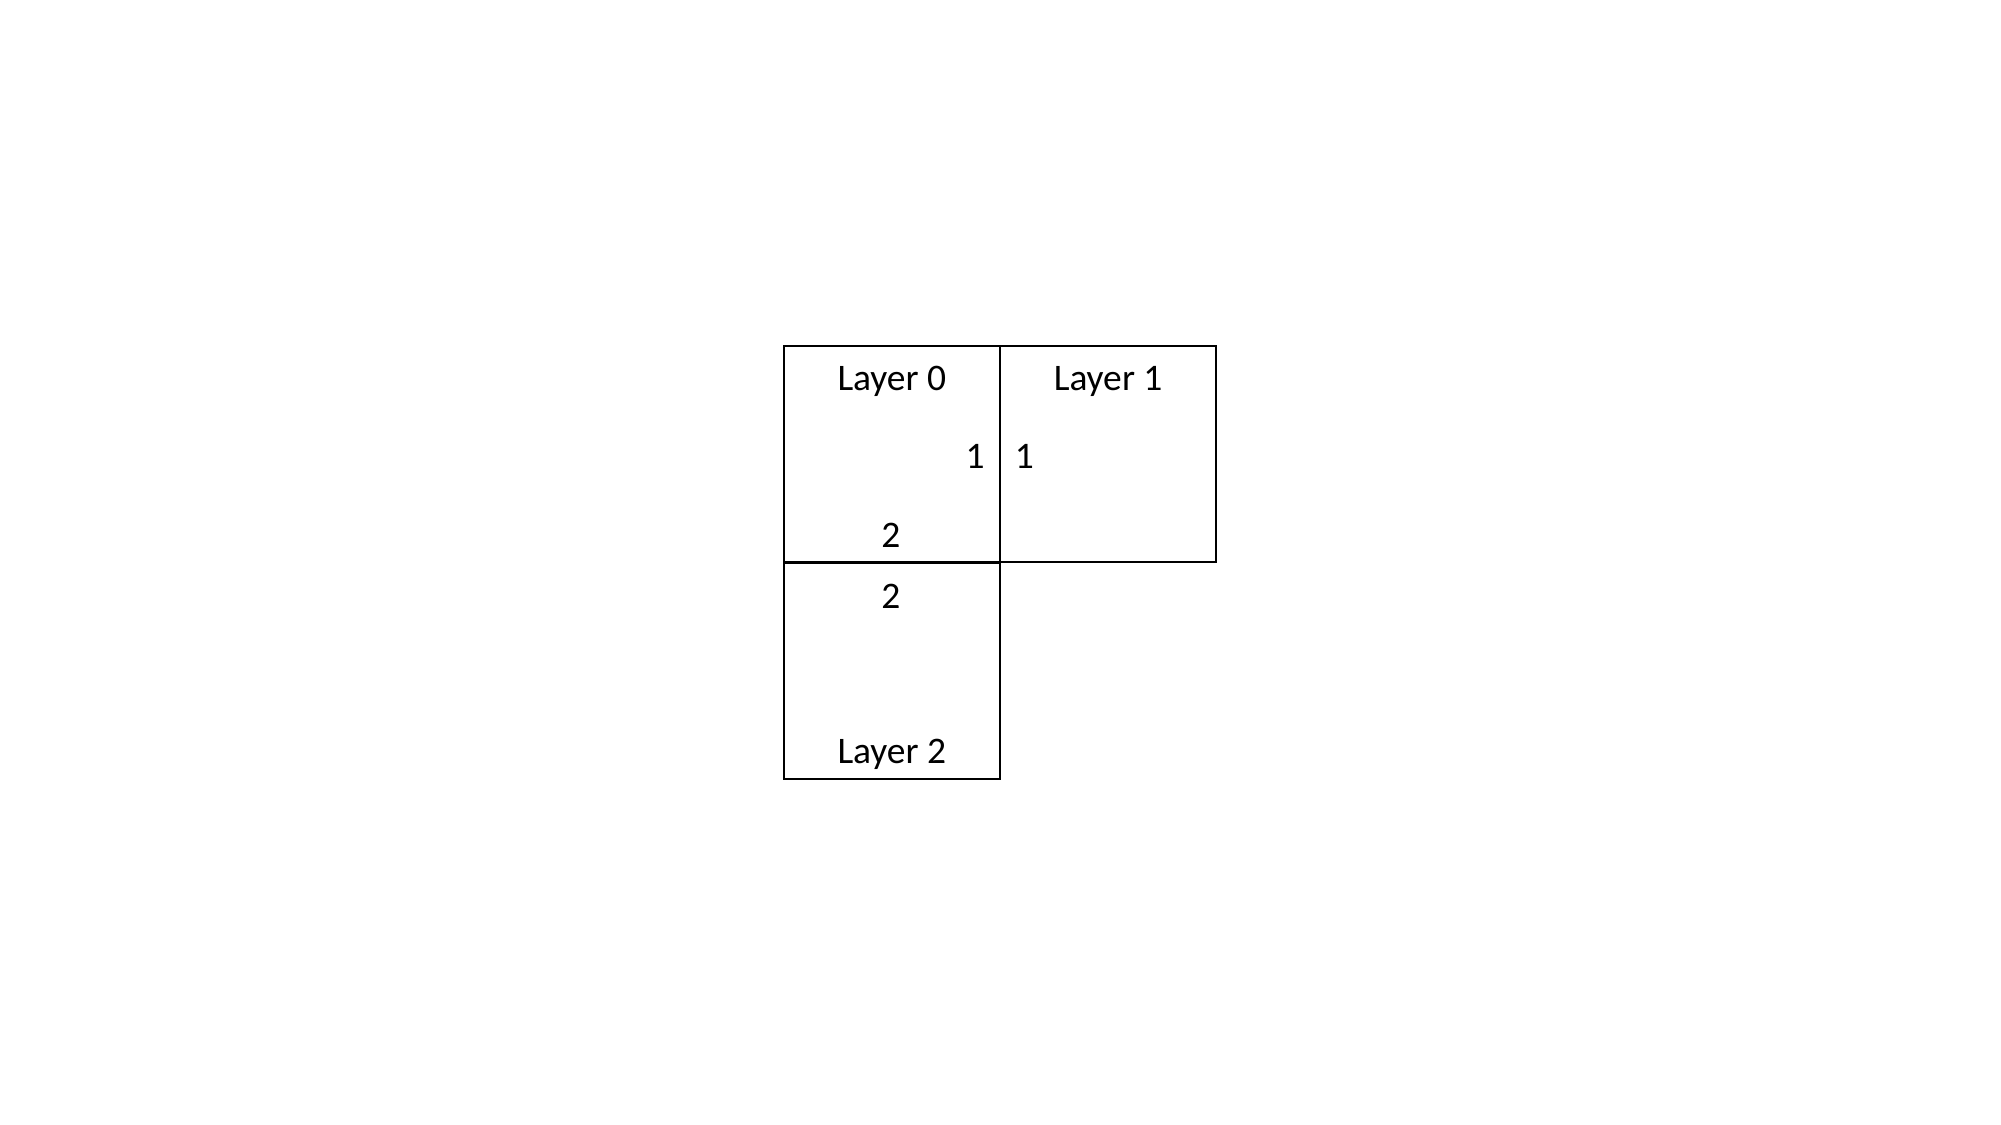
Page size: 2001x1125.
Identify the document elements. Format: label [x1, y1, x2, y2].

text_box [783, 345, 1217, 779]
